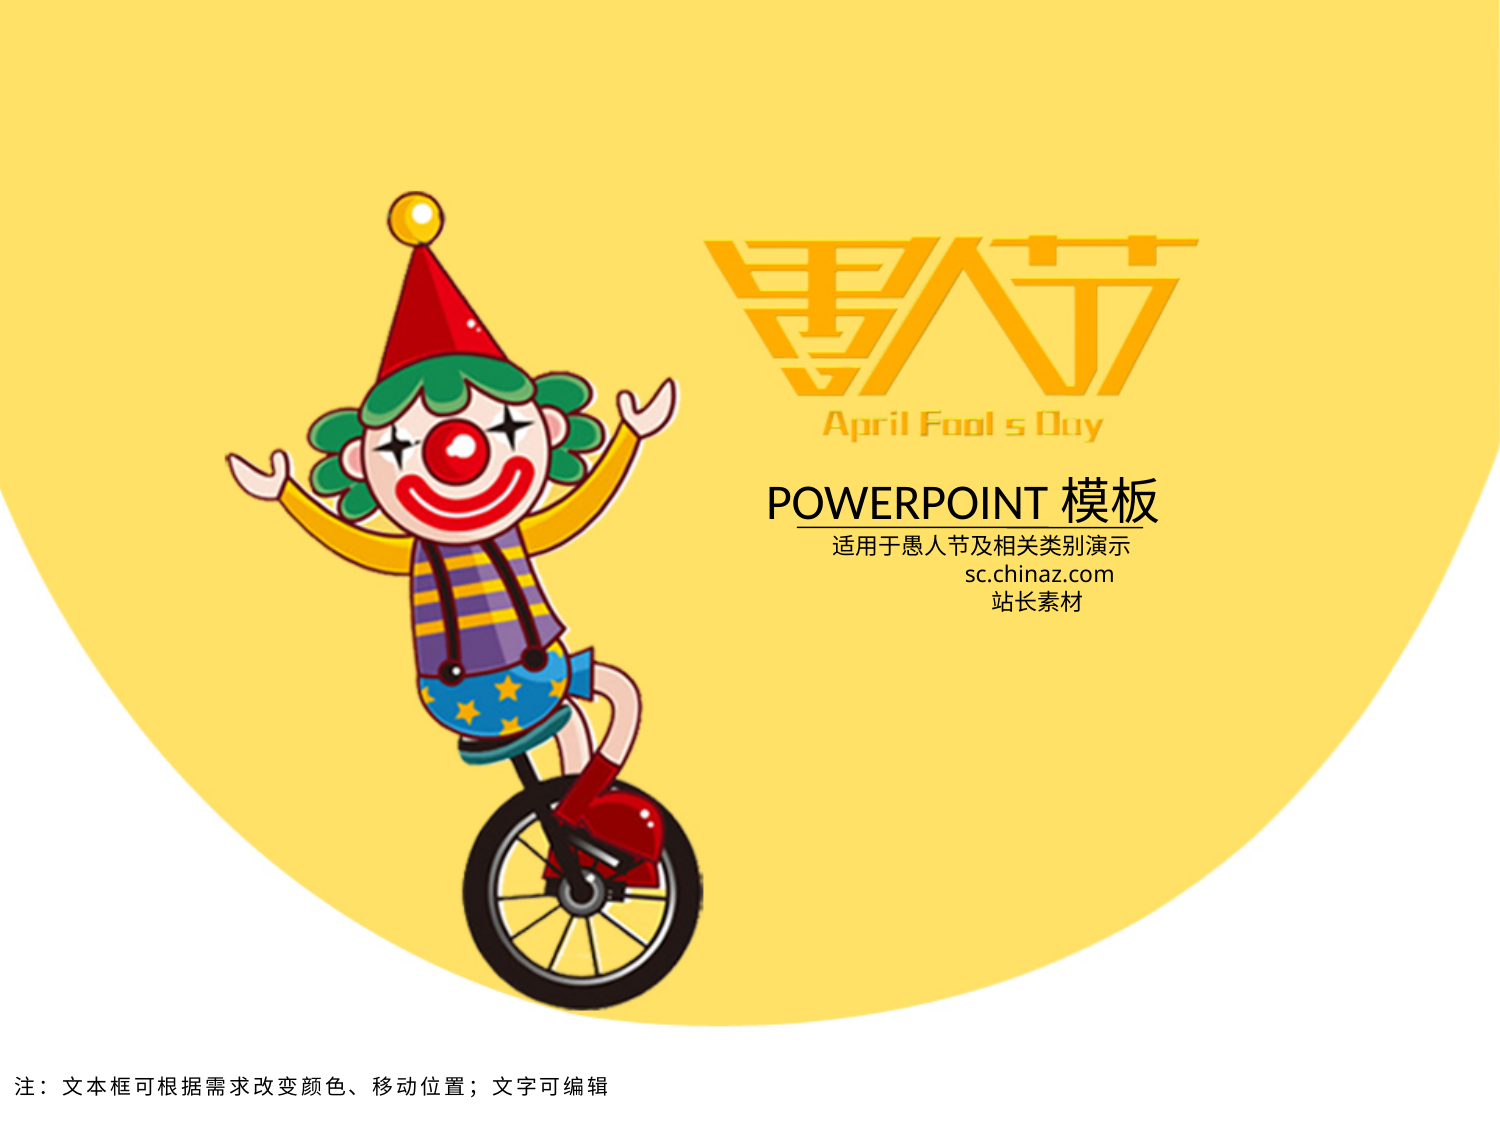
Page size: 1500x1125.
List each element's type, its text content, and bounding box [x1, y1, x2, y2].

text_box POWERPOINT模板 适用于愚人节及相关类别演示 sc.chinaz.com 站长素材 [740, 462, 1301, 678]
text_box 注：文本框可根据需求改变颜色、移动位置；文字可编辑 [0, 1066, 1207, 1125]
picture [0, 0, 1500, 1125]
